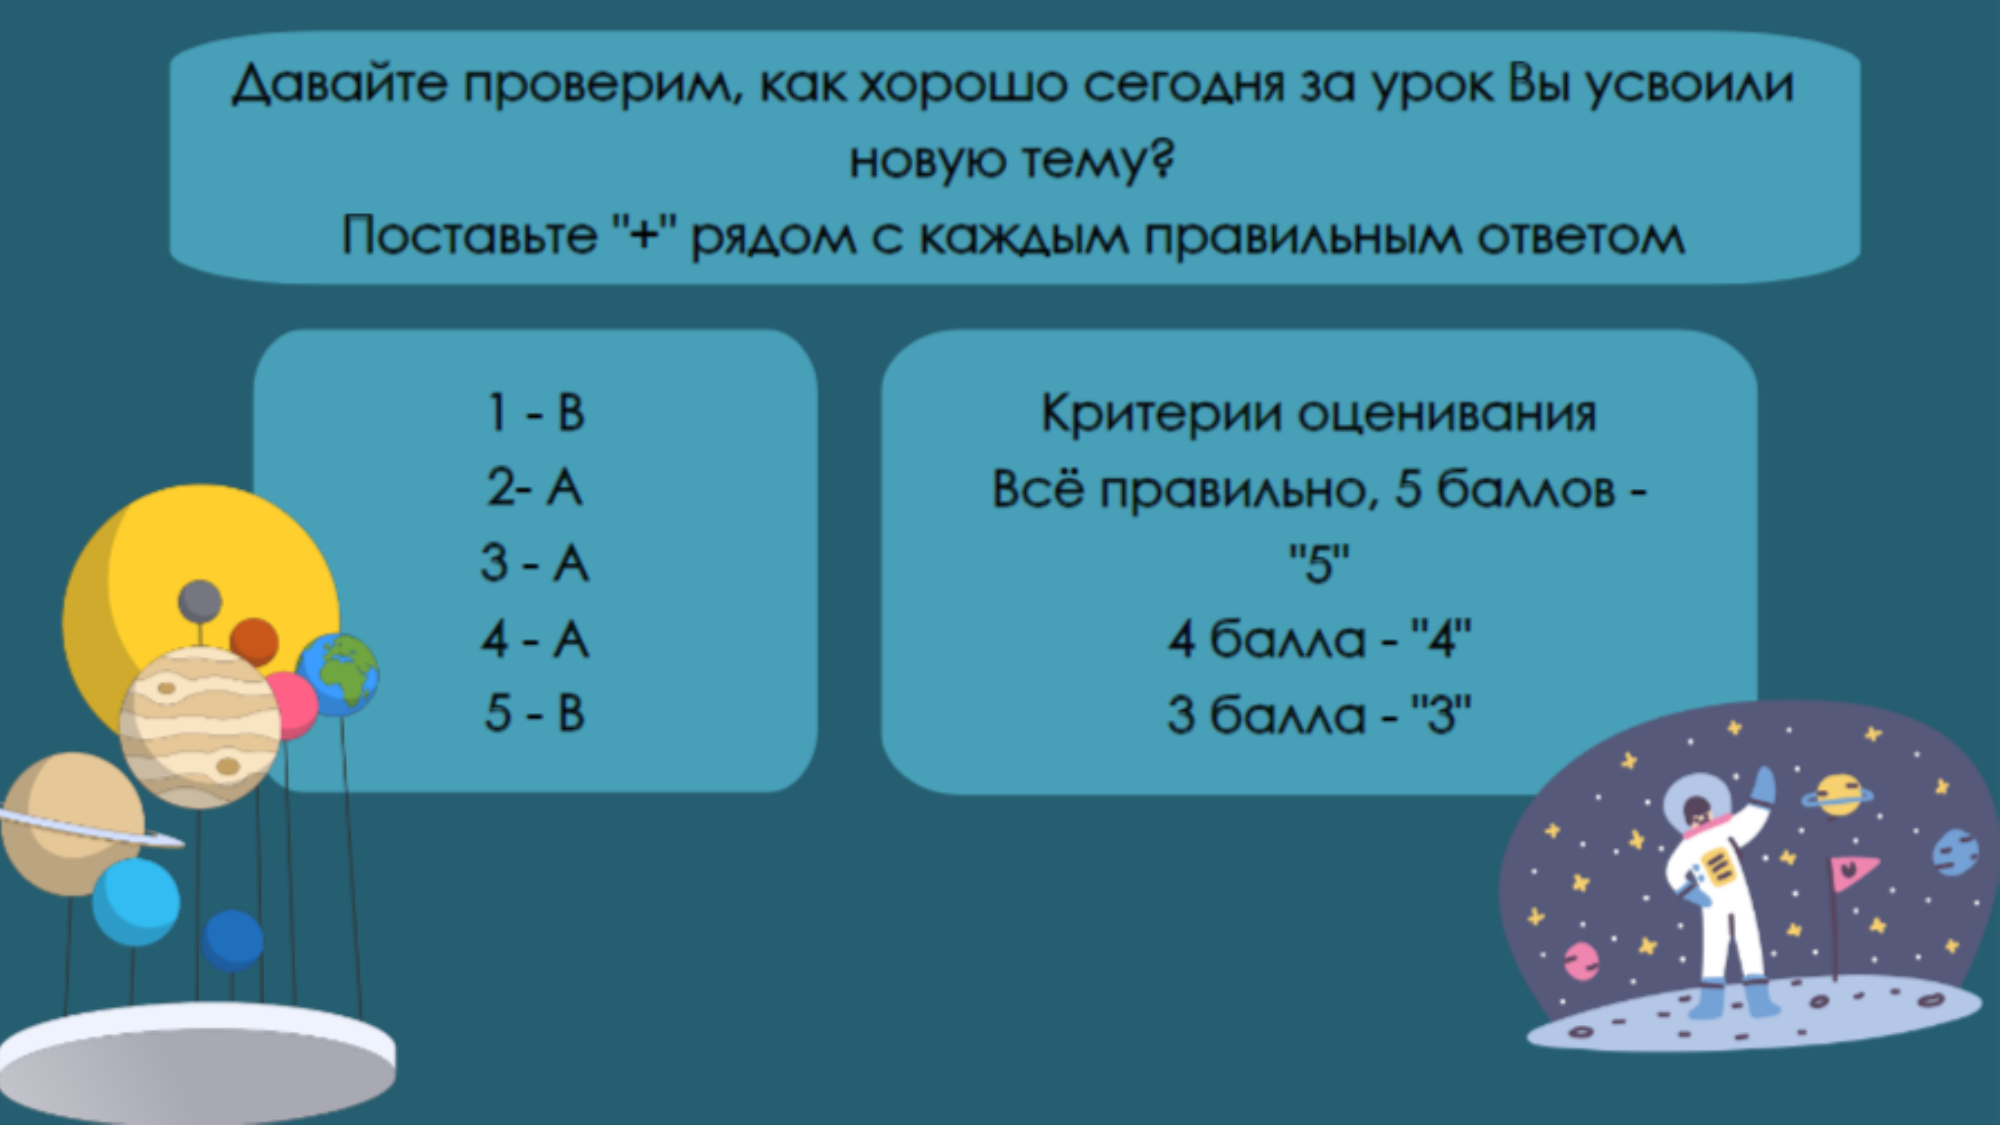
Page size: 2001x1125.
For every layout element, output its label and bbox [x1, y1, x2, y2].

list [0, 0, 2000, 1125]
